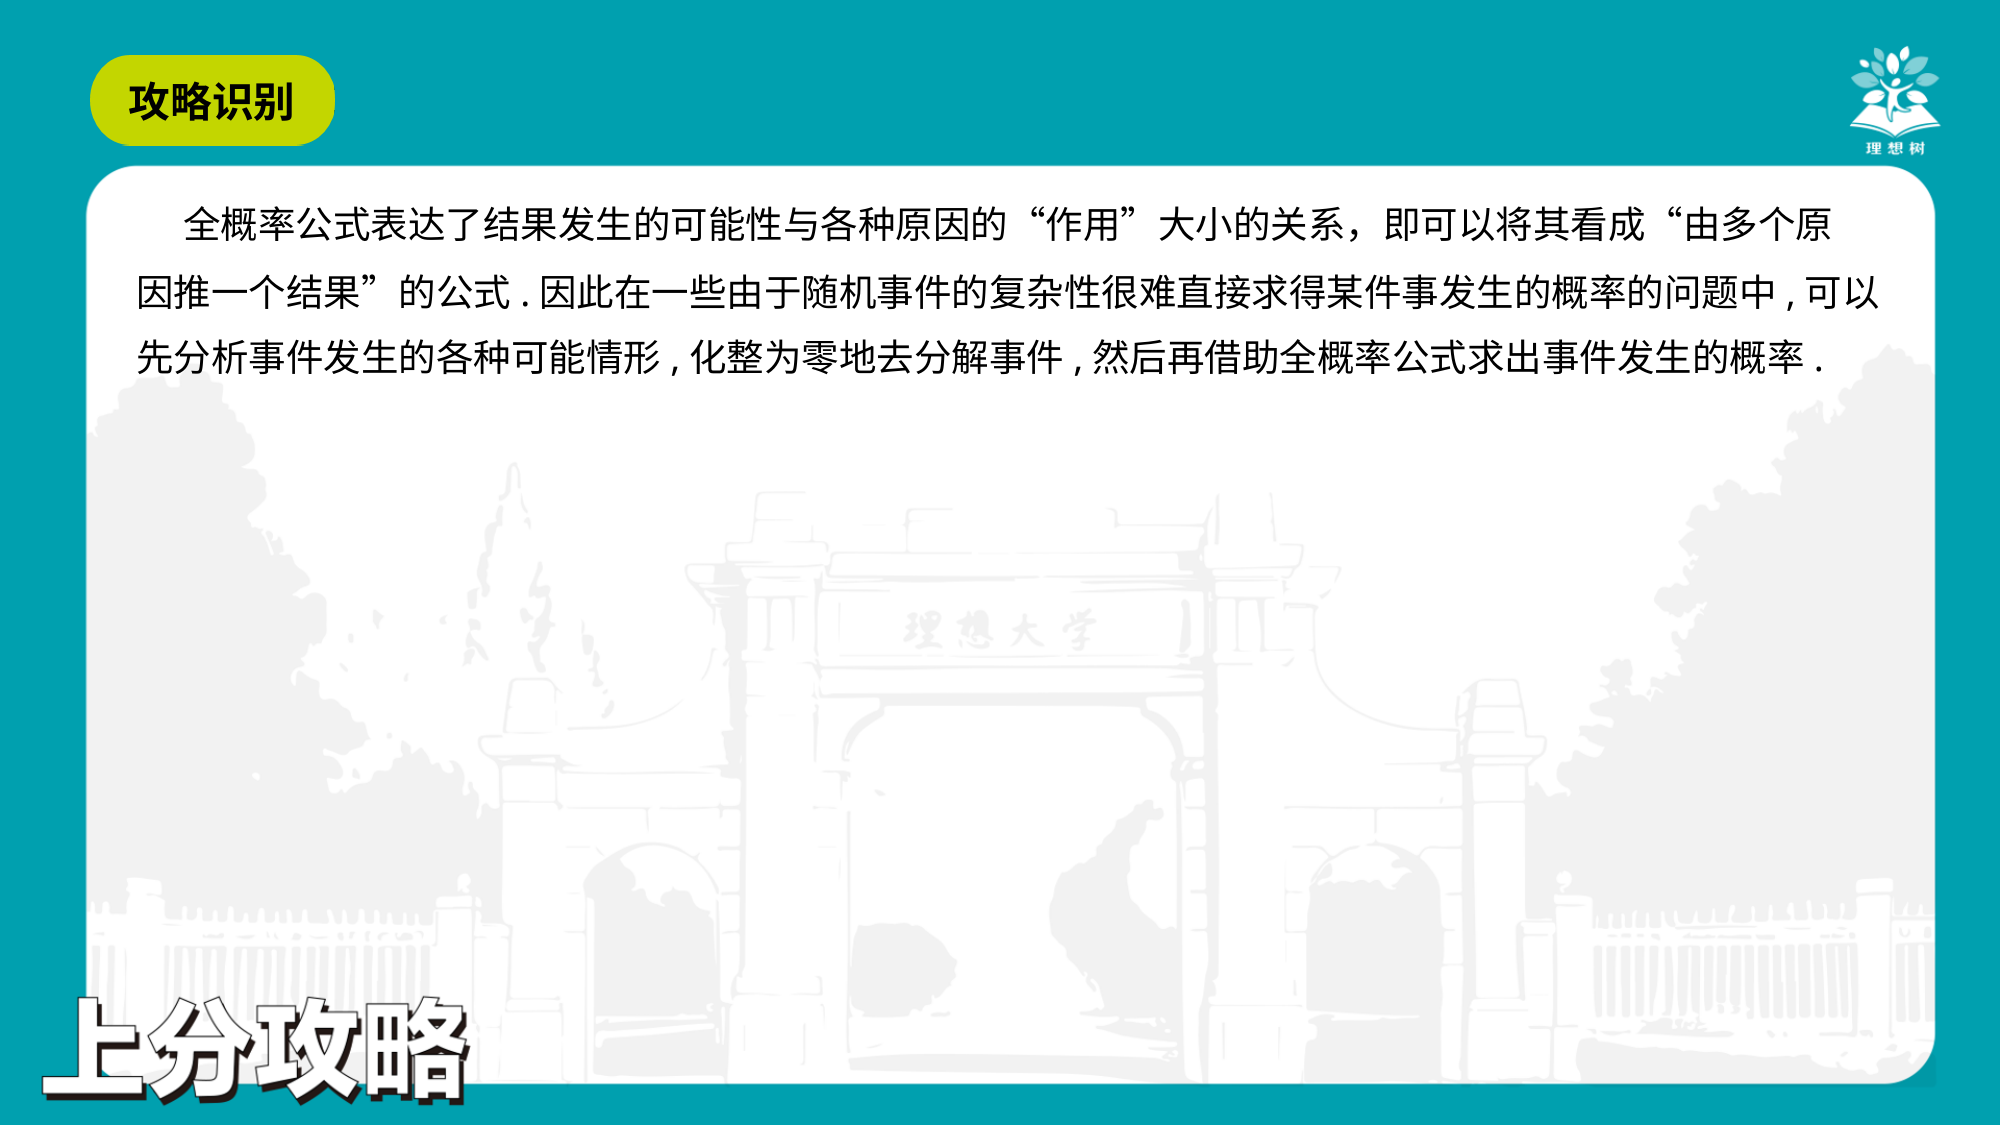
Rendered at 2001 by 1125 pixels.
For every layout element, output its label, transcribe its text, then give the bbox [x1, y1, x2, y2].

text_box 全概率公式表达了结果发生的可能性与各种原因的“作用”大小的关系，即可以将其看成“由多个原 因推一个结果”的公式.因此在一些由于随机事件的复杂性很难直接求得某件事发生的概率的问题中,可以 先分析事件发生的各种可能情形,化整为零地去分解事件,然后再借助全概率公式求出事件发生的概率. [136, 176, 1865, 373]
picture [0, 0, 2000, 1125]
